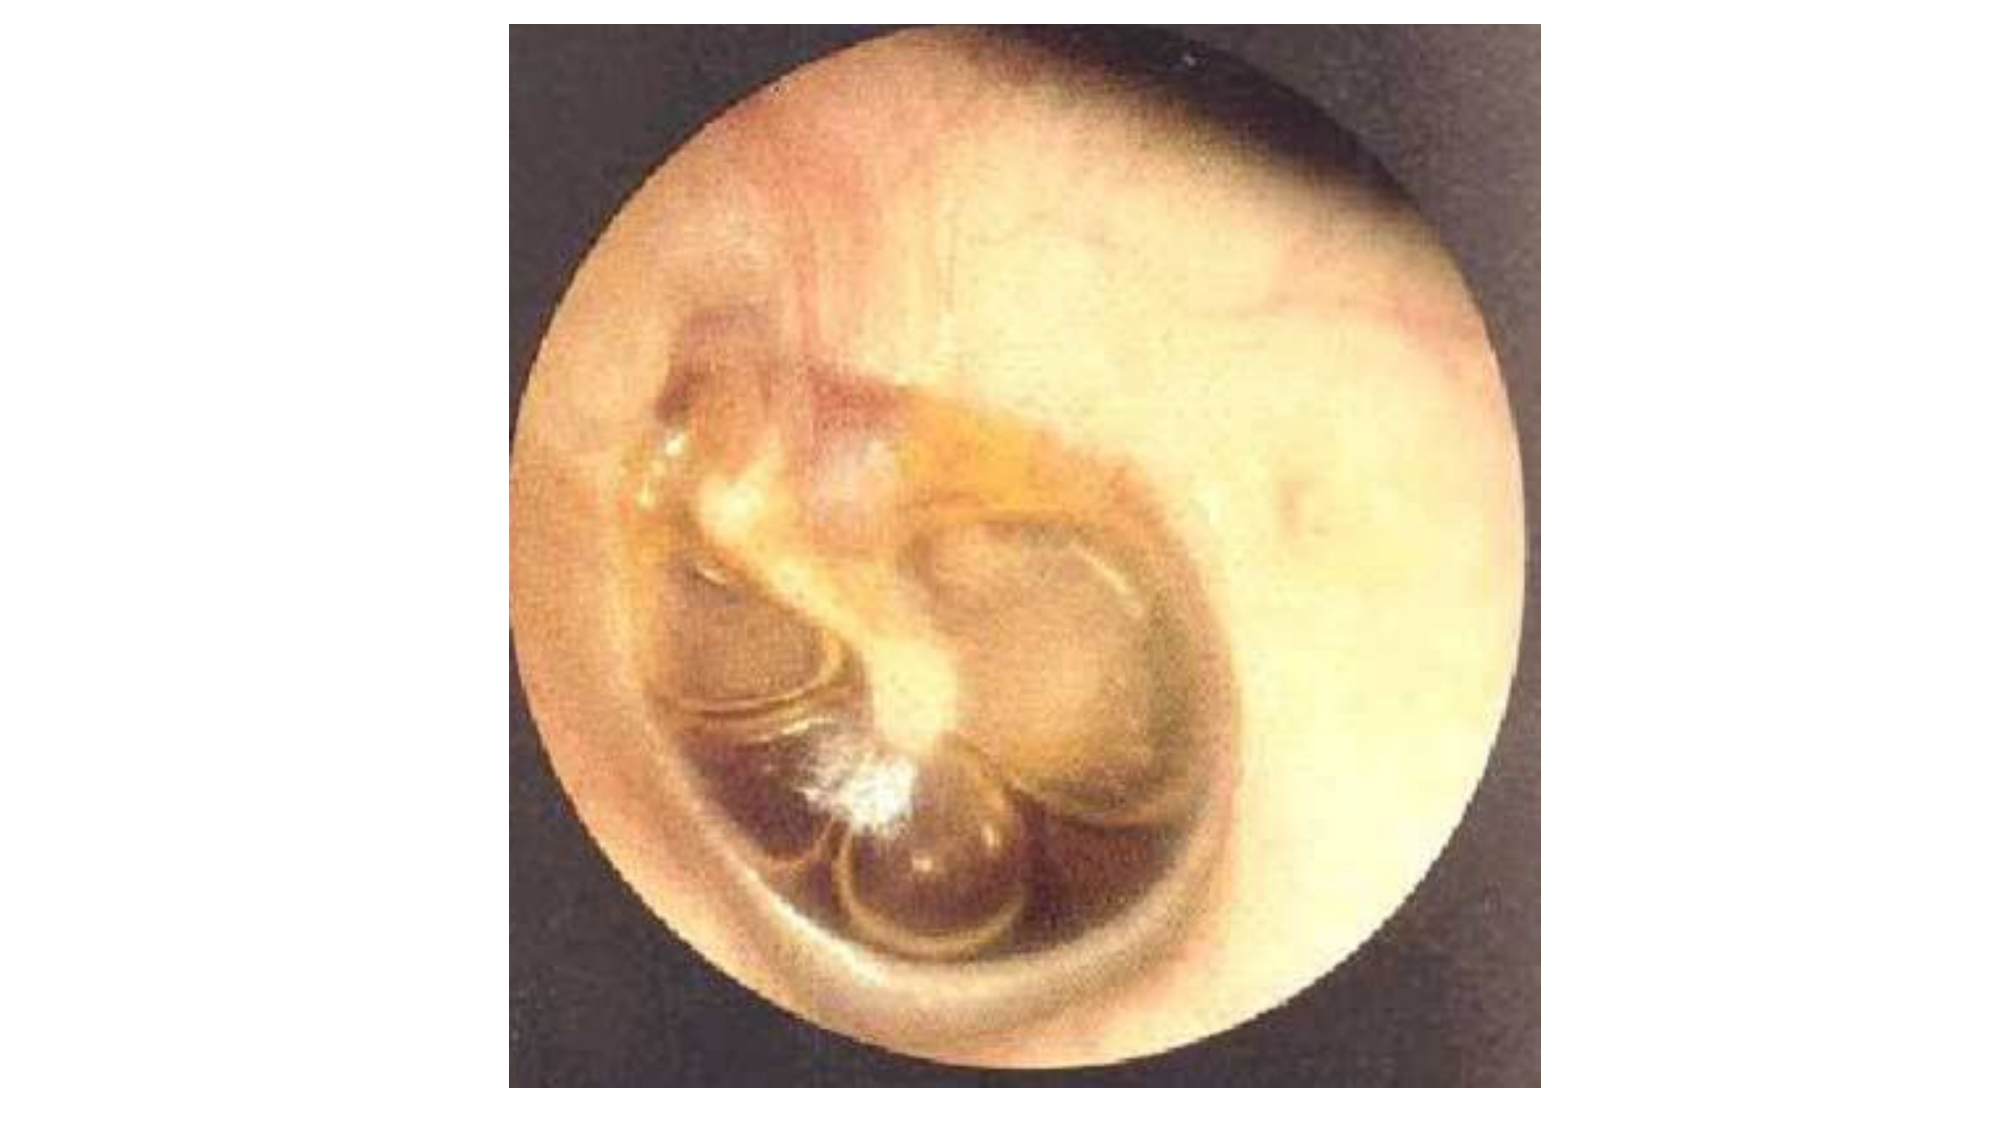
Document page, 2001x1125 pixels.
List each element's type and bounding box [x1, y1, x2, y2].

picture [509, 24, 1541, 1088]
